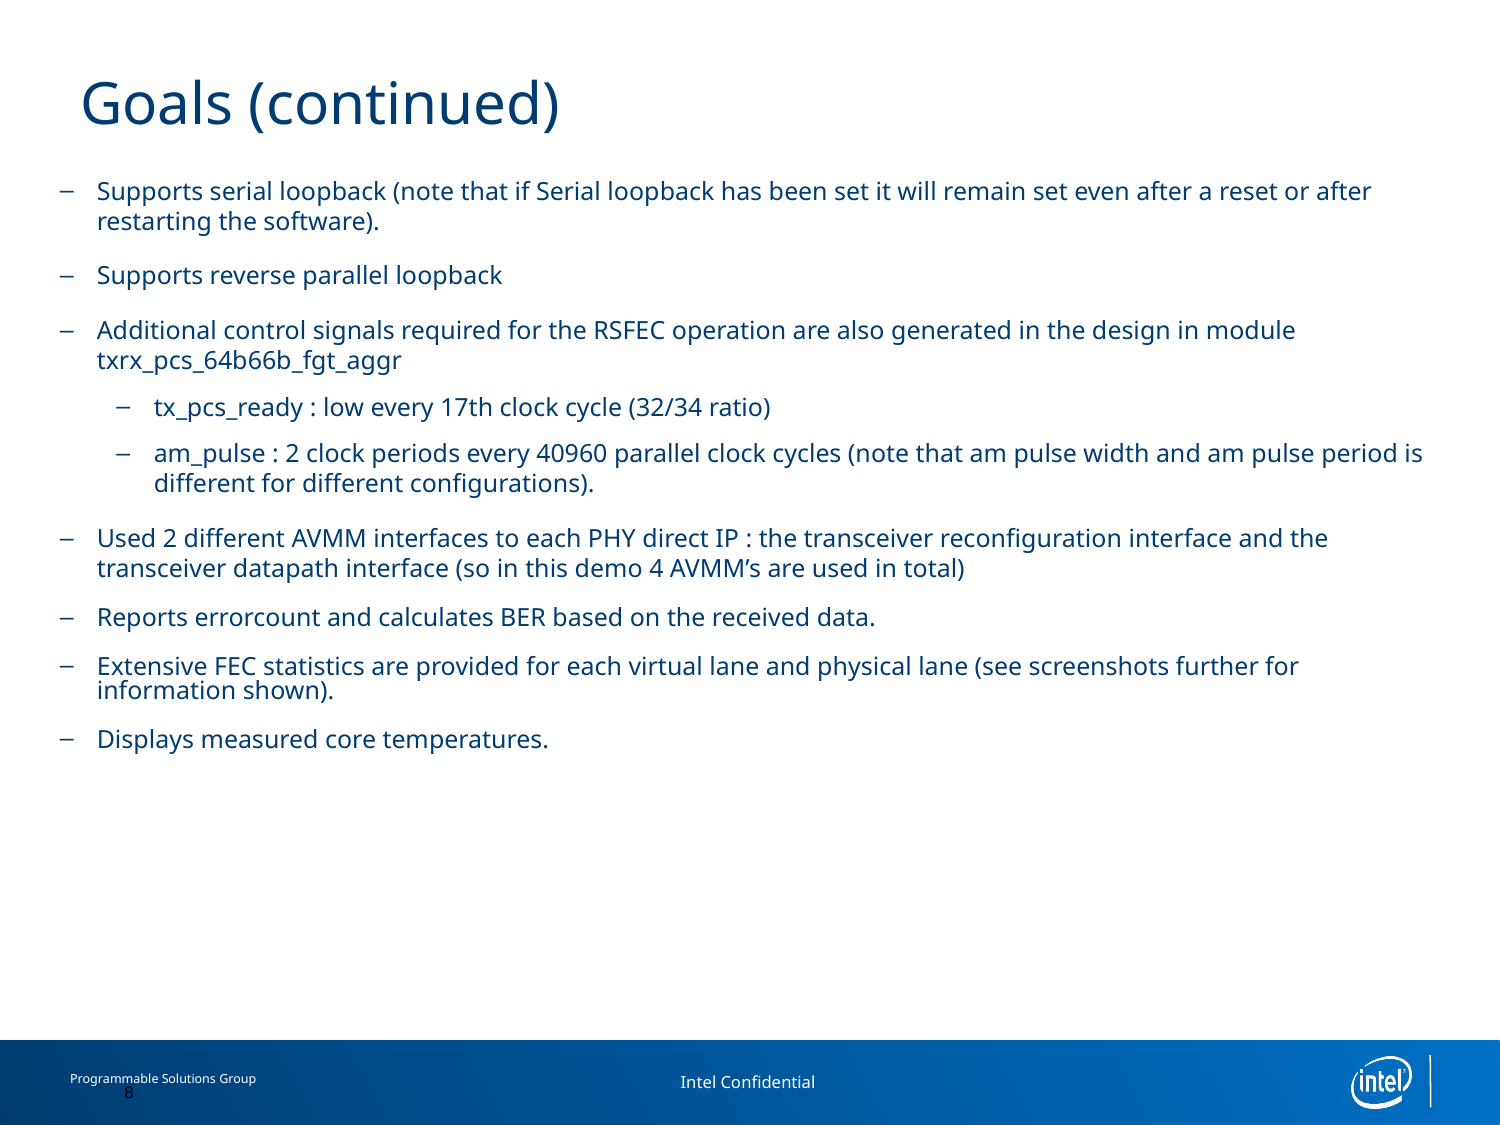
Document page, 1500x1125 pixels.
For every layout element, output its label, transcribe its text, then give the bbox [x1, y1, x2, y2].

list Supports serial loopback (note that if Serial loopback has been set it will remain set even after a reset or after restarting the software). Supports reverse parallel loopback Additional control signals required for the RSFEC operation are also generated in the design in module txrx_pcs_64b66b_fgt_aggr tx_pcs_ready : low every 17th clock cycle (32/34 ratio) am_pulse : 2 clock periods every 40960 parallel clock cycles (note that am pulse width and am pulse period is different for different configurations). Used 2 different AVMM interfaces to each PHY direct IP : the transceiver reconfiguration interface and the transceiver datapath interface (so in this demo 4 AVMM’s are used in total) Reports errorcount and calculates BER based on the received data. Extensive FEC statistics are provided for each virtual lane and physical lane (see screenshots further for information shown). Displays measured core temperatures. [59, 174, 1441, 939]
title Goals (continued) [80, 65, 1458, 194]
slide_number 8 [19, 1069, 134, 1116]
picture [1351, 1056, 1412, 1109]
